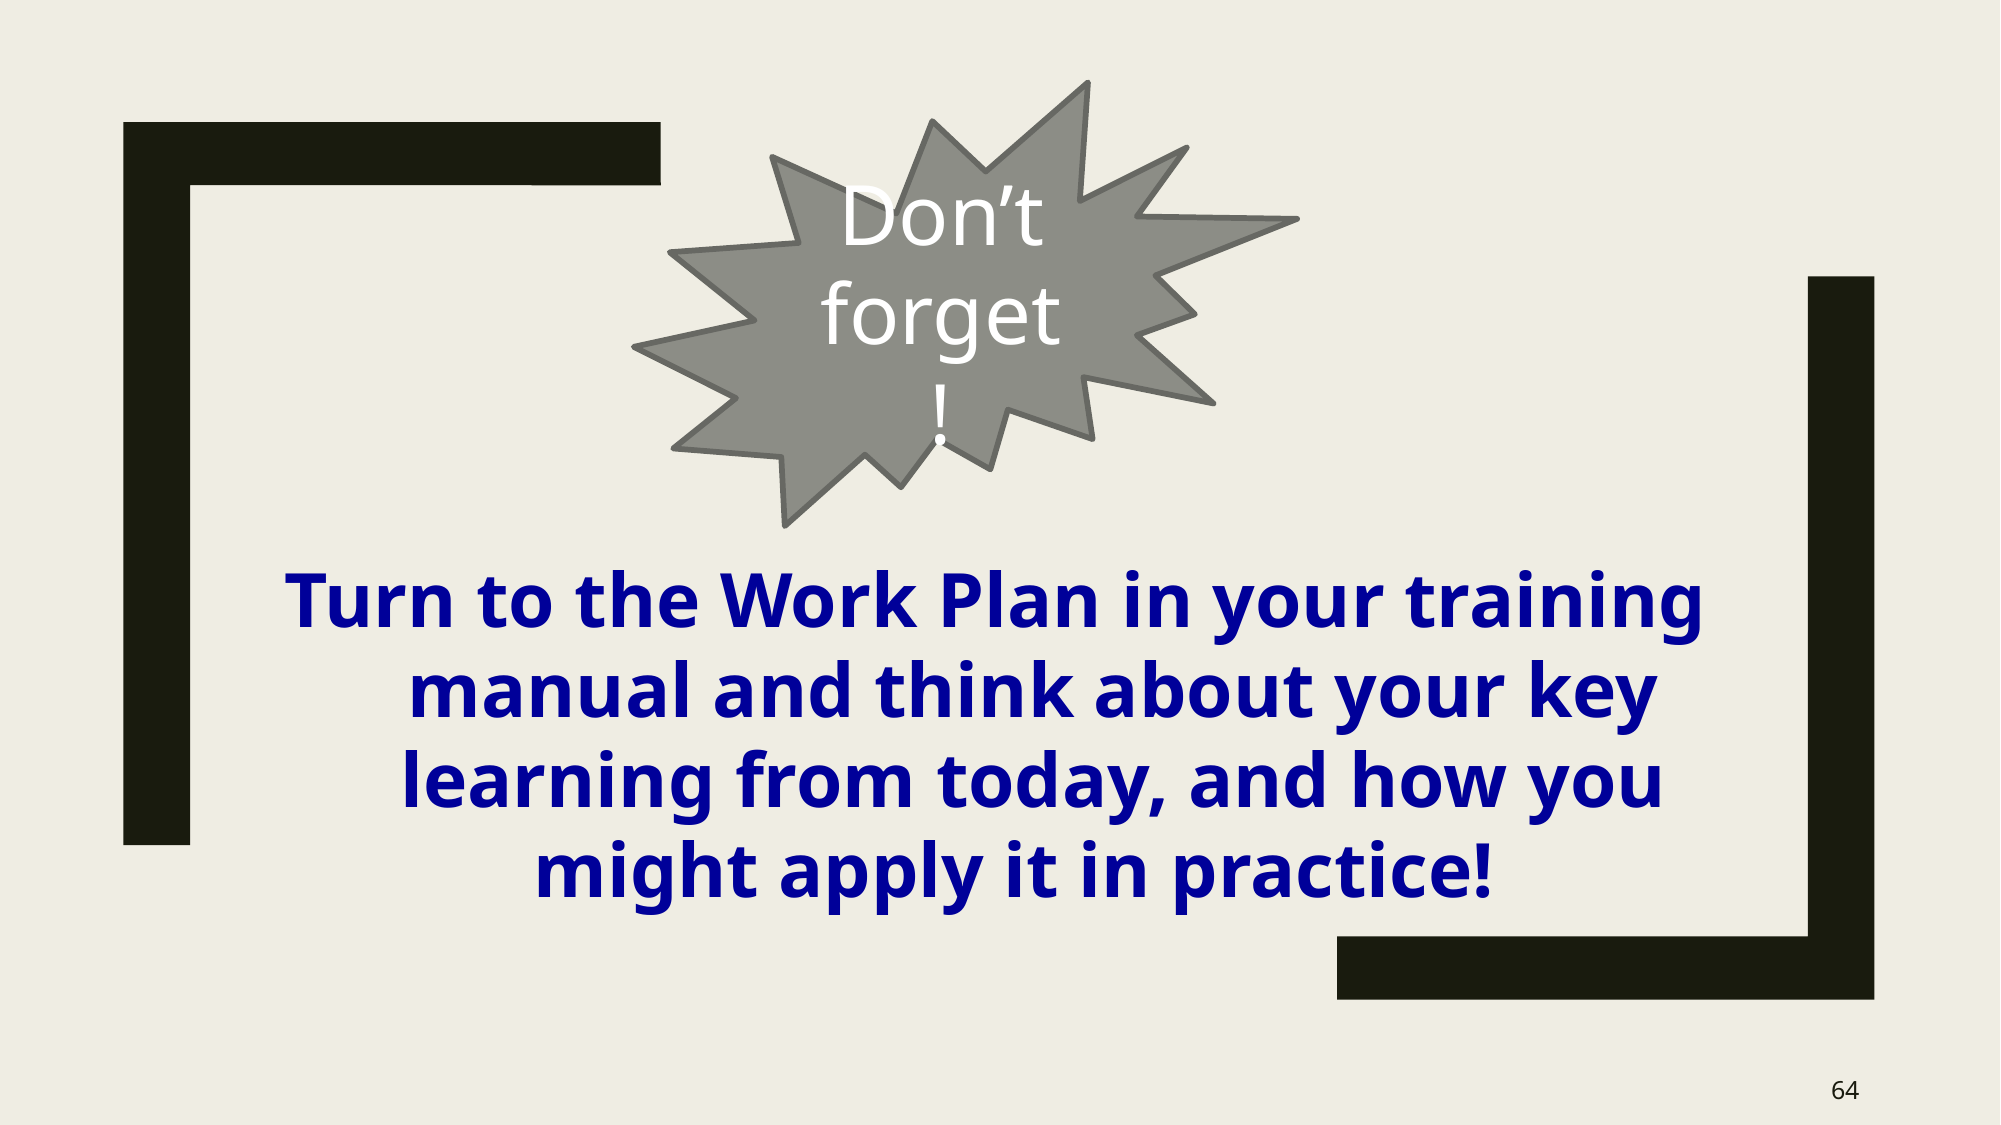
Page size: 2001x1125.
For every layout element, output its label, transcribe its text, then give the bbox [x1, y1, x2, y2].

slide_number 64 [1612, 1058, 1875, 1125]
text_box Don’t forget! [630, 79, 1300, 529]
subtitle Turn to the Work Plan in your training manual and think about your key learning from today, and how you might apply it in practice! [190, 545, 1803, 936]
